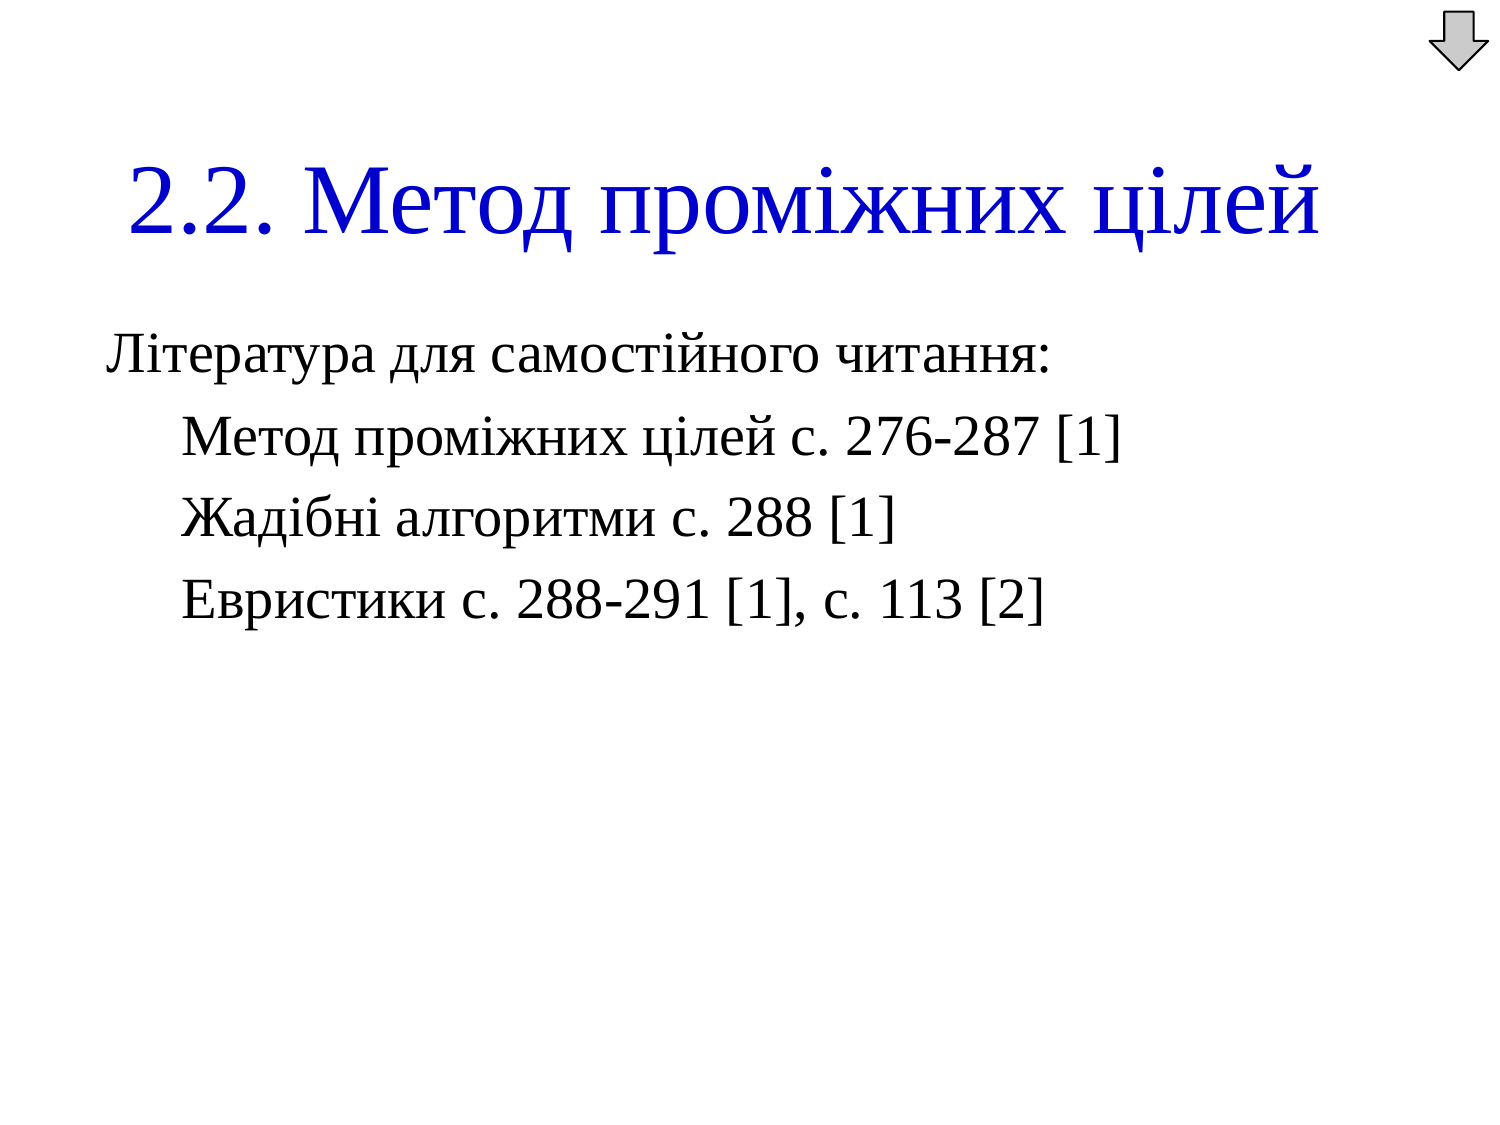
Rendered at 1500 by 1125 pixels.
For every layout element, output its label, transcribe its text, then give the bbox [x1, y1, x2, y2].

list Література для самостійного читання: Метод проміжних цілей с. 276-287 [1] Жадібні алгоритми с. 288 [1] Евристики с. 288-291 [1], с. 113 [2] [76, 314, 1448, 1071]
text_box [1429, 11, 1489, 71]
title 2.2. Метод проміжних цілей [111, 99, 1438, 288]
